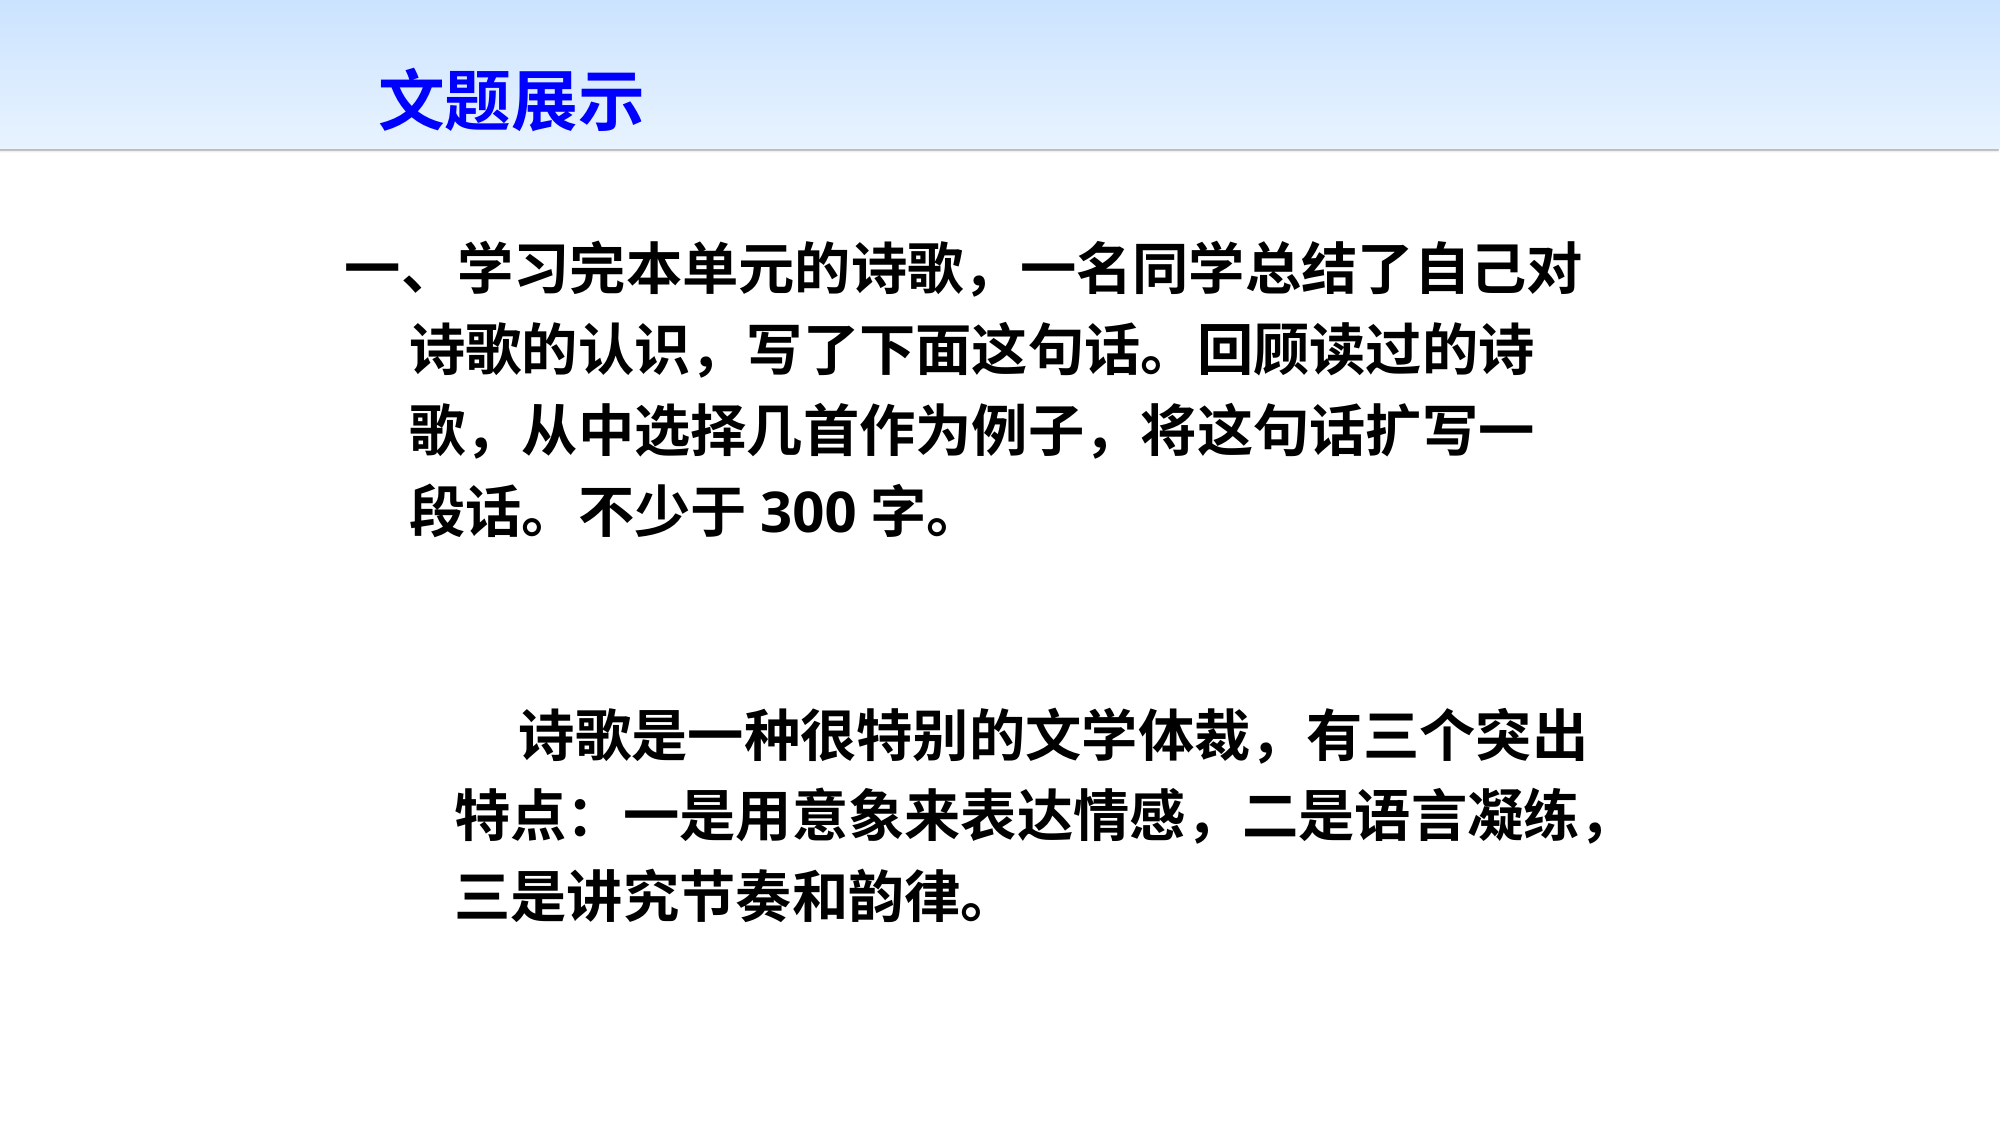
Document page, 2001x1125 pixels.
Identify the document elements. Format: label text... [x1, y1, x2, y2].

text_box 一、学习完本单元的诗歌，一名同学总结了自己对 诗歌的认识，写了下面这句话。回顾读过的诗 歌，从中选择几首作为例子，将这句话扩写一 段话。不少于300字。 [329, 212, 1623, 551]
text_box 文题展示 [363, 27, 661, 147]
text_box 诗歌是一种很特别的文学体裁，有三个突出特点：一是用意象来表达情感，二是语言凝练，三是讲究节奏和韵律。 [439, 678, 1623, 937]
